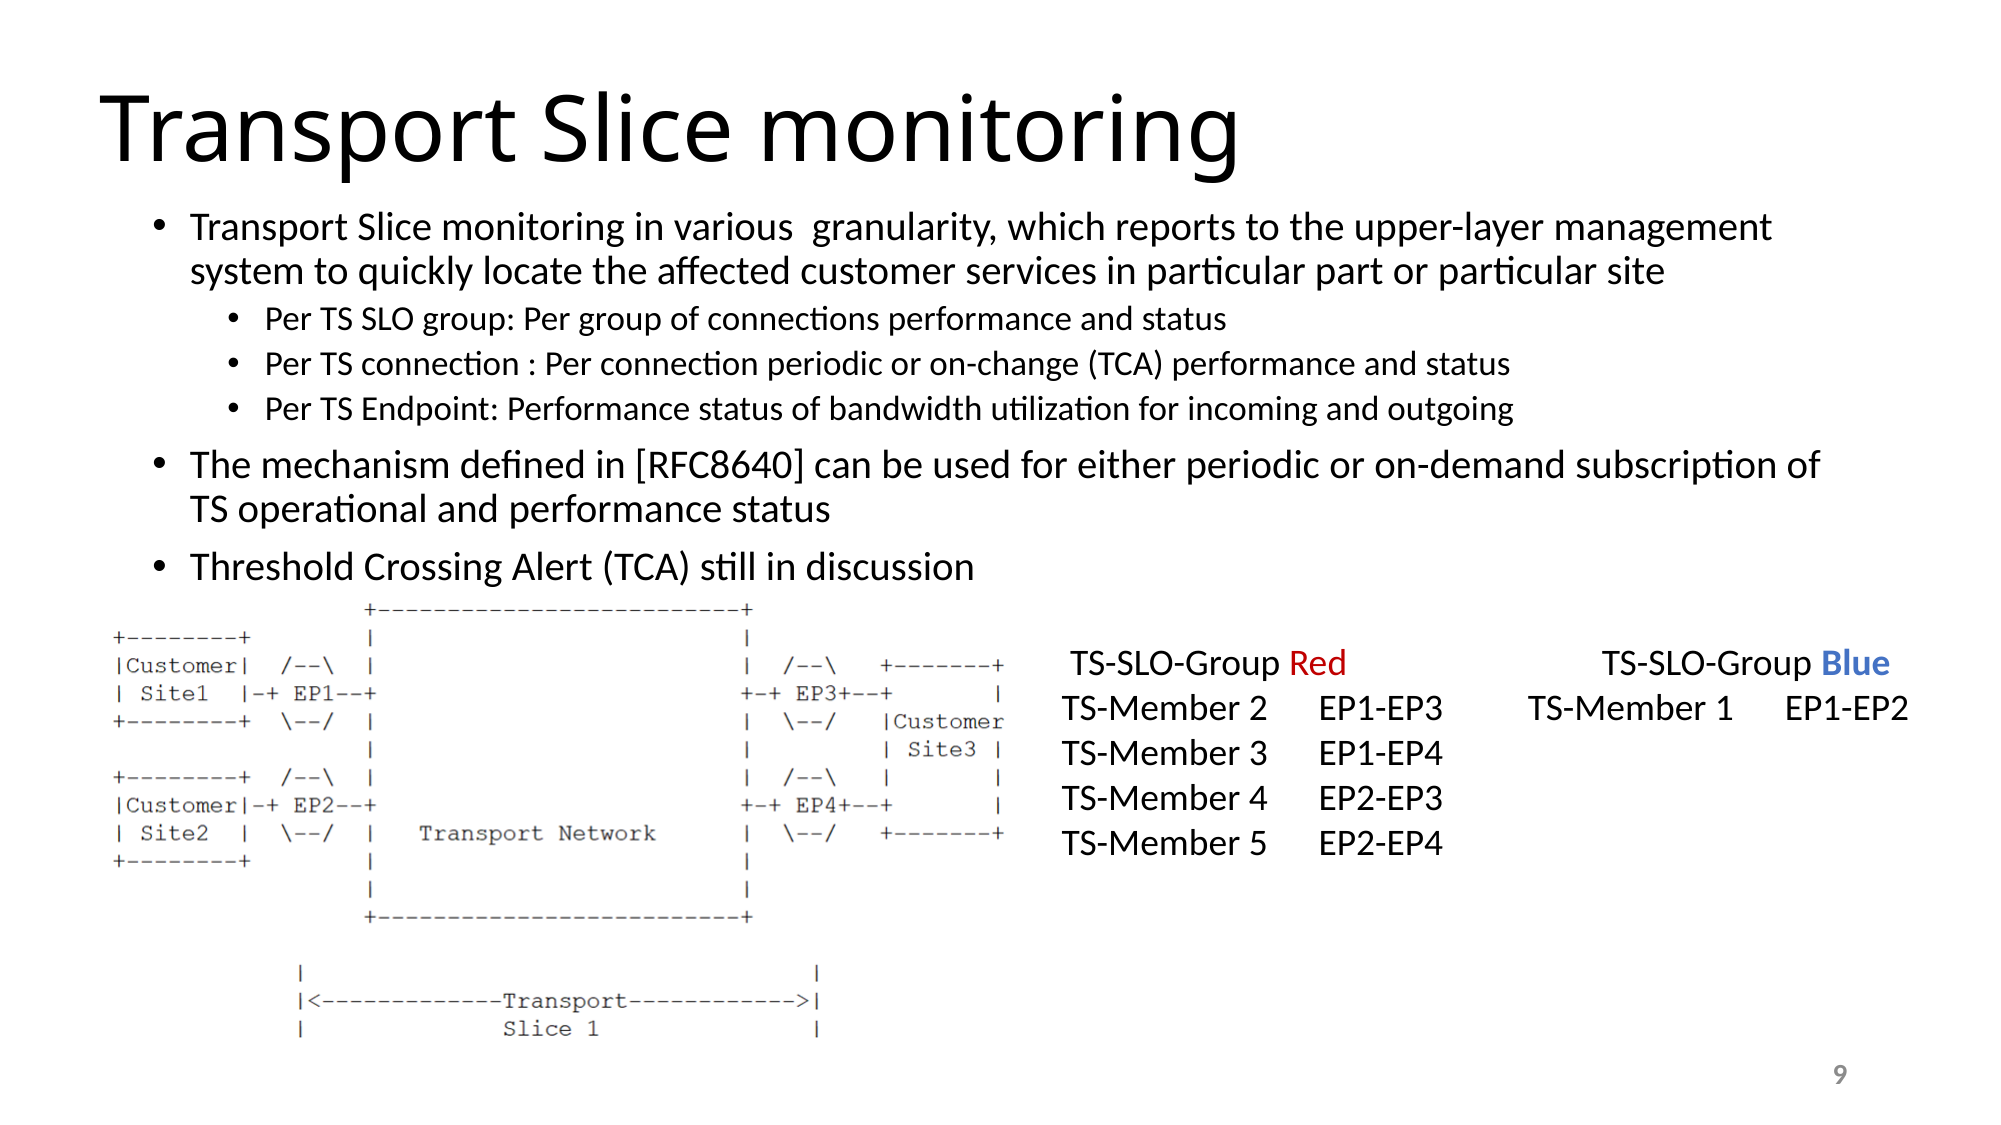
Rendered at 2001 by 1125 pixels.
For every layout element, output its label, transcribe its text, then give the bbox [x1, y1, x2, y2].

slide_number 9 [1412, 1042, 1863, 1103]
text_box TS-SLO-Group Red TS-SLO-Group Blue TS-Member 2 EP1-EP3 TS-Member 1 EP1-EP2 TS-Member 3 EP1-EP4 TS-Member 4 EP2-EP3 TS-Member 5 EP2-EP4 [1046, 630, 1926, 871]
list Transport Slice monitoring in various granularity, which reports to the upper-layer management system to quickly locate the affected customer services in particular part or particular site Per TS SLO group: Per group of connections performance and status Per TS connection : Per connection periodic or on-change (TCA) performance and status Per TS Endpoint: Performance status of bandwidth utilization for incoming and outgoing The mechanism defined in [RFC8640] can be used for either periodic or on-demand subscription of TS operational and performance status Threshold Crossing Alert (TCA) still in discussion [137, 197, 1863, 598]
title Transport Slice monitoring [84, 23, 1810, 241]
picture [112, 597, 1017, 1043]
